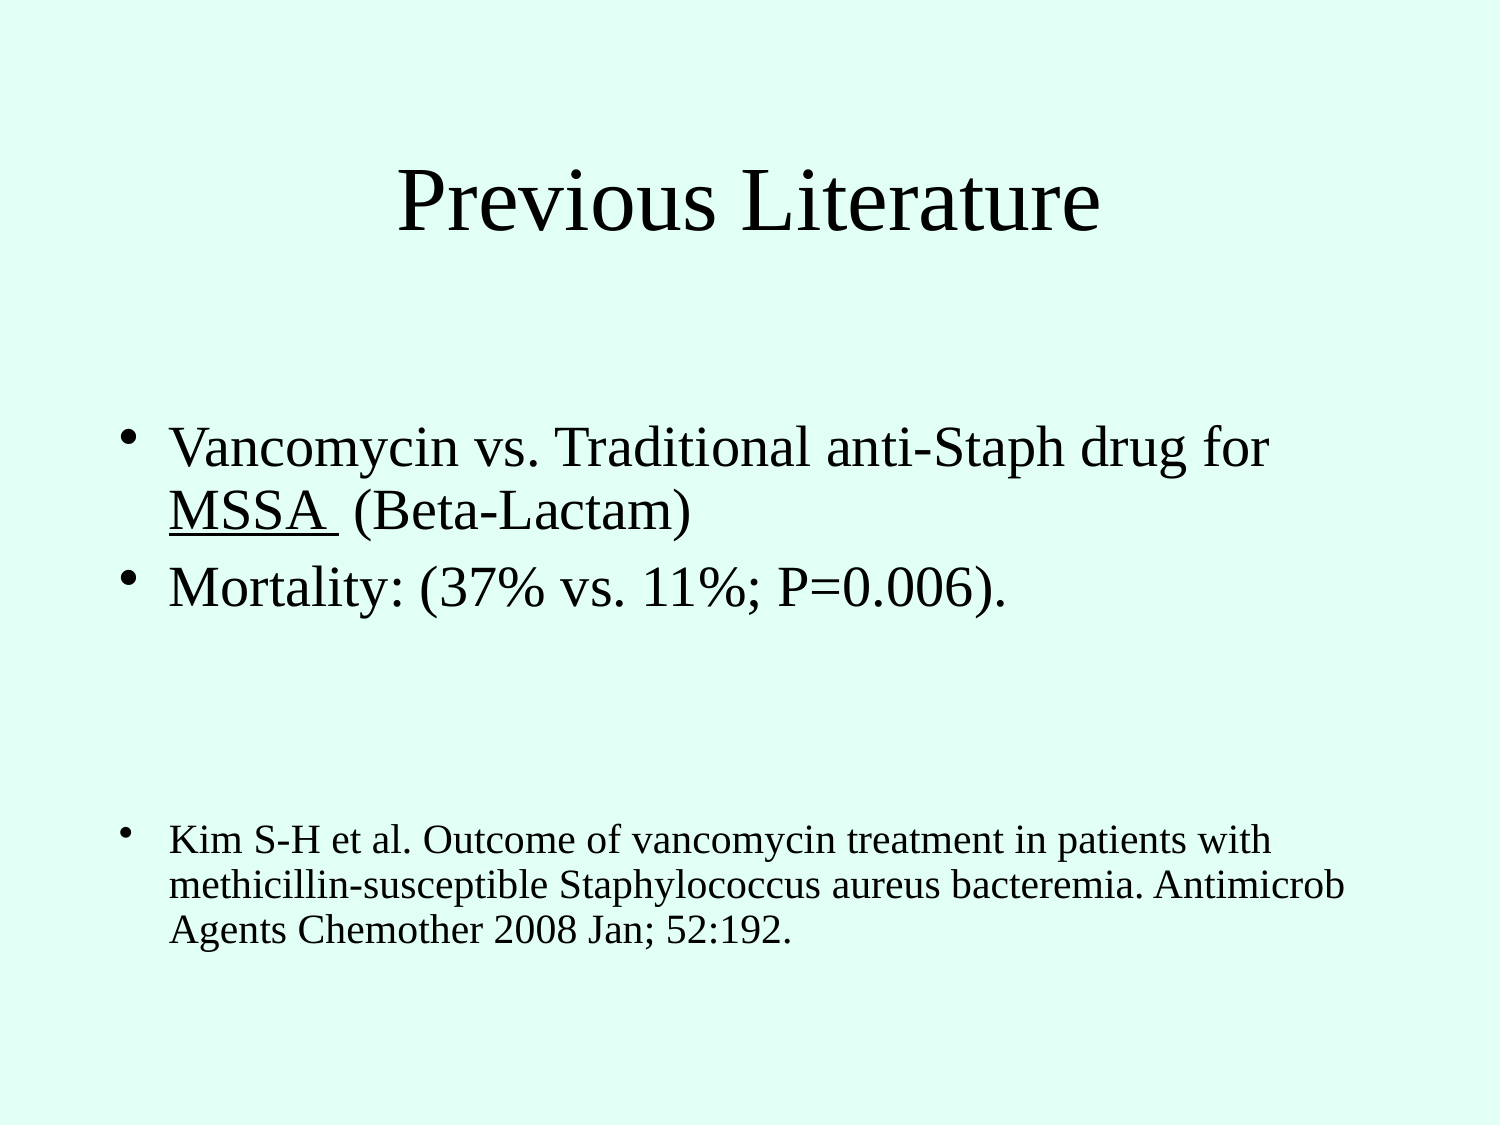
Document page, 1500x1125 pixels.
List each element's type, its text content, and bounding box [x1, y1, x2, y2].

list Vancomycin vs. Traditional anti-Staph drug for MSSA (Beta-Lactam) Mortality: (37% vs. 11%; P=0.006). Kim S-H et al. Outcome of vancomycin treatment in patients with methicillin-susceptible Staphylococcus aureus bacteremia. Antimicrob Agents Chemother 2008 Jan; 52:192. [112, 324, 1388, 1000]
title Previous Literature [112, 99, 1388, 288]
